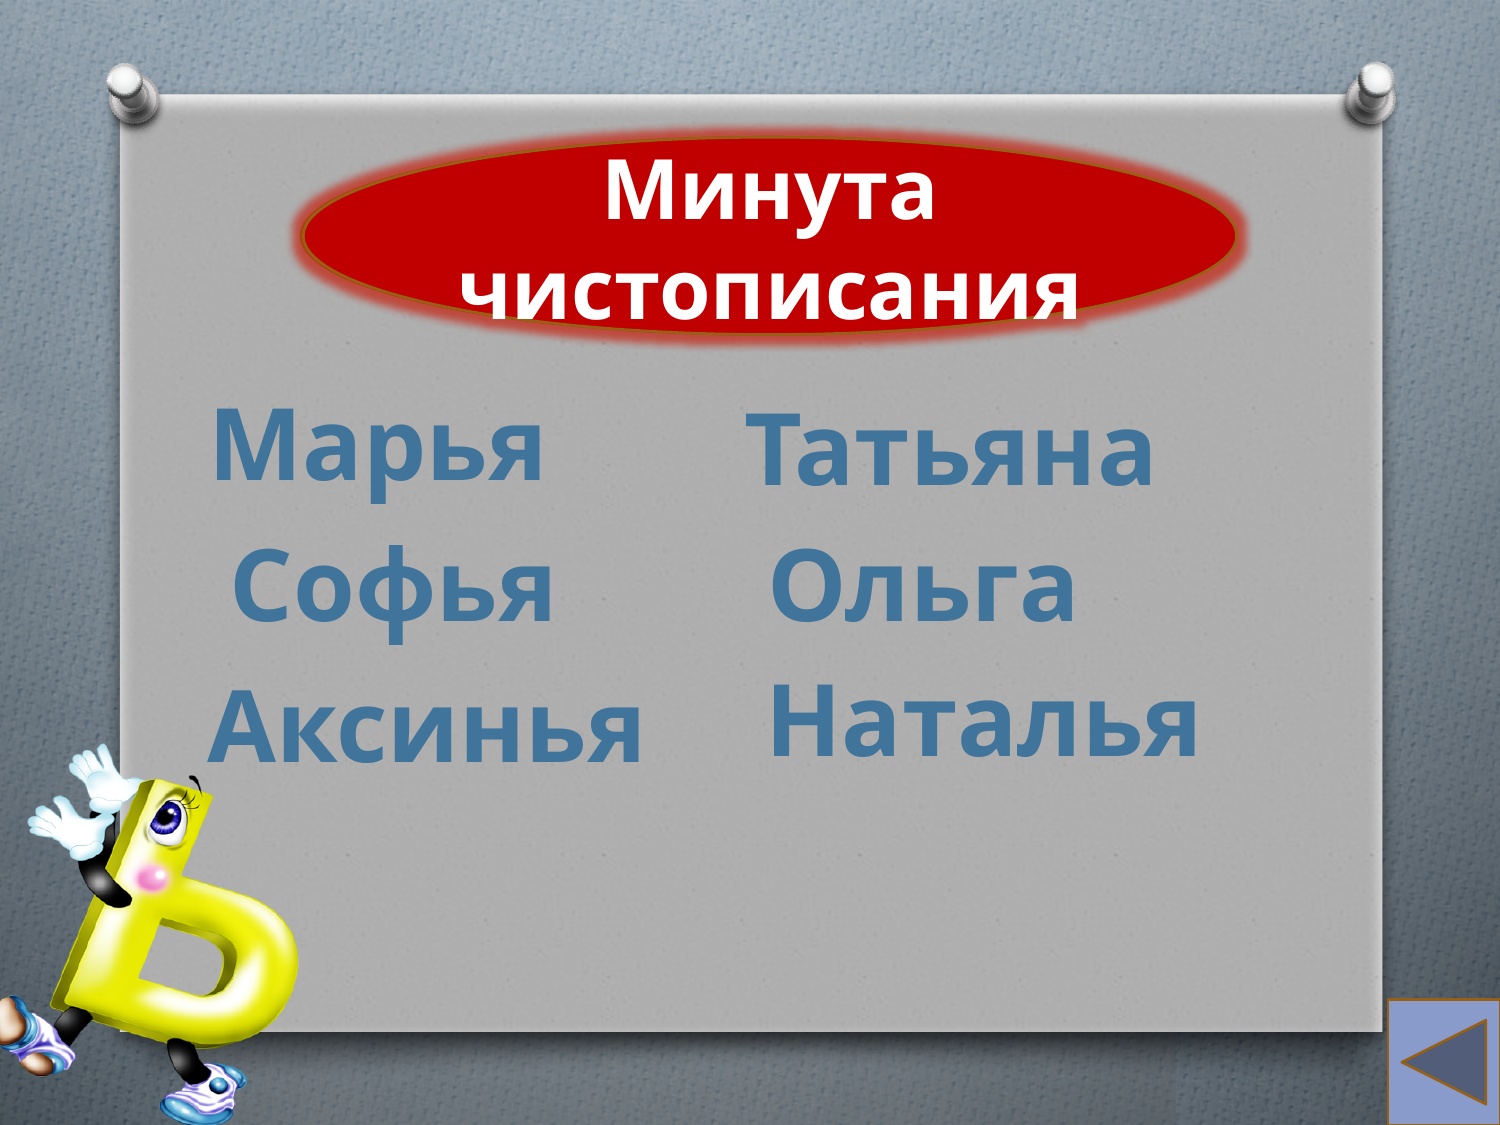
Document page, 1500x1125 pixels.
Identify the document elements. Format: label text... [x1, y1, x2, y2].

picture [0, 740, 302, 1125]
text_box Аксинья [192, 654, 662, 790]
text_box Софья [214, 513, 573, 649]
picture [1317, 35, 1439, 156]
text_box Ольга [752, 514, 1096, 649]
text_box Татьяна [729, 377, 1173, 513]
text_box [1387, 998, 1500, 1125]
text_box Минута чистописания [302, 135, 1238, 336]
text_box Марья [194, 373, 563, 509]
text_box Наталья [750, 649, 1219, 785]
picture [75, 29, 198, 153]
